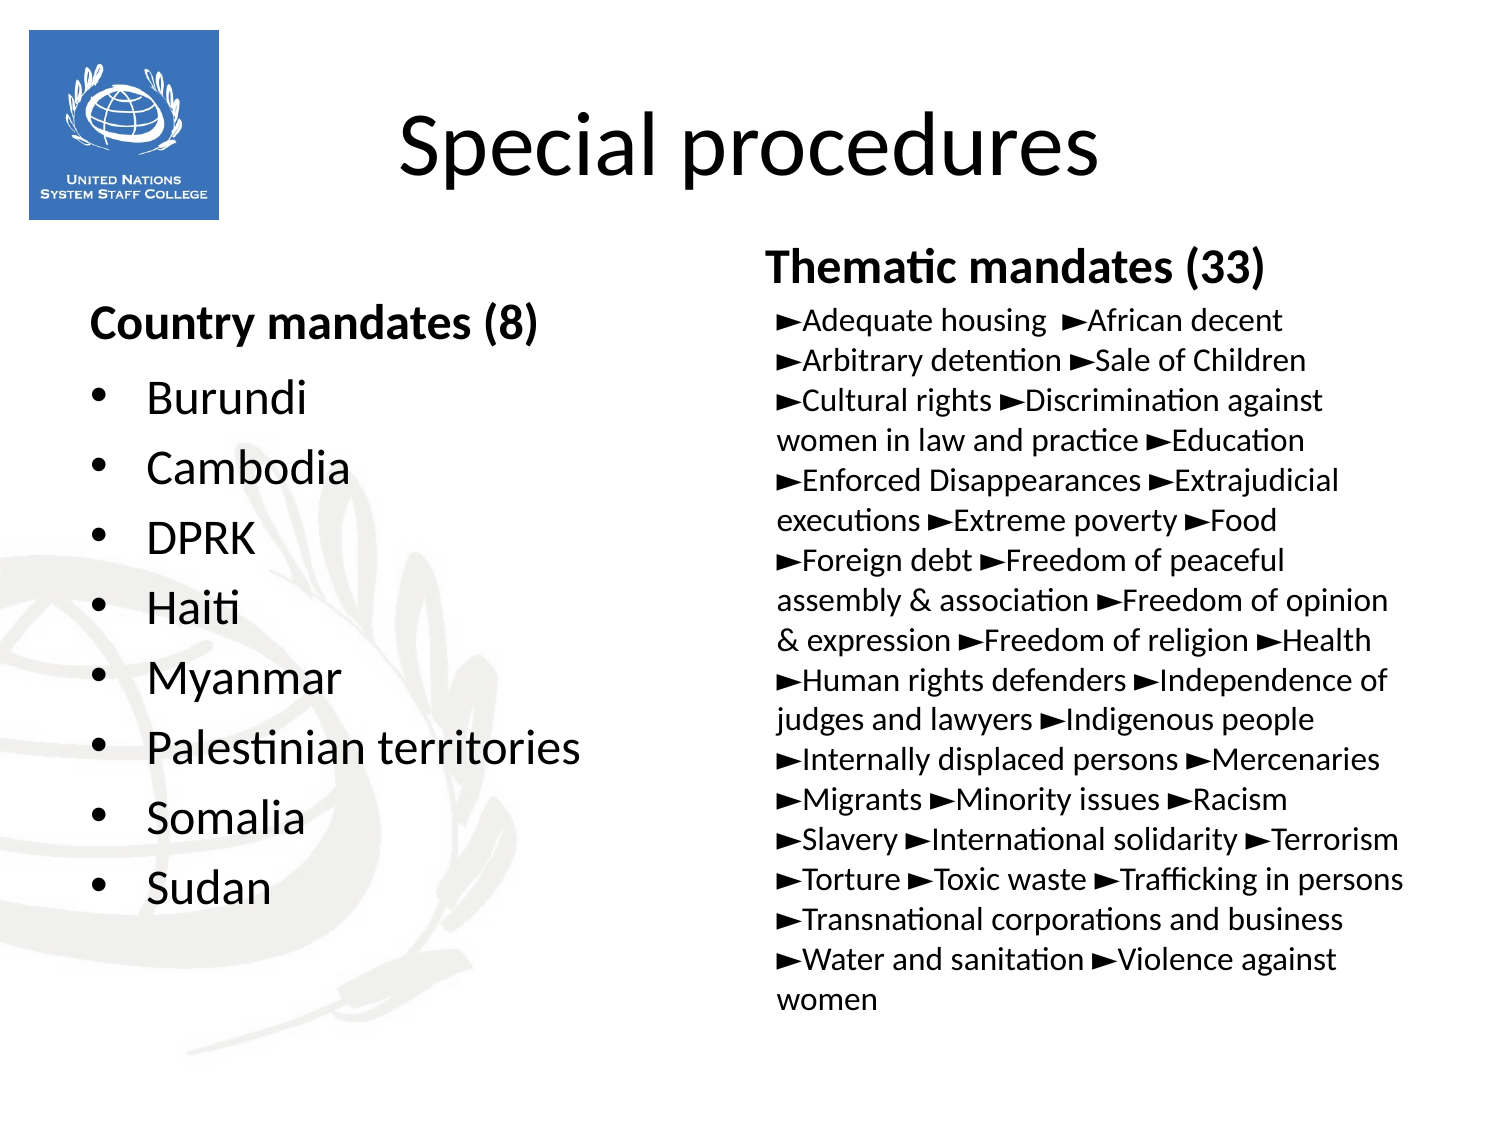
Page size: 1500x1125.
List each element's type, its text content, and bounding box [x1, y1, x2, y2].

picture [29, 30, 219, 220]
list ►Adequate housing ►African decent ►Arbitrary detention ►Sale of Children ►Cultural rights ►Discrimination against women in law and practice ►Education ►Enforced Disappearances ►Extrajudicial executions ►Extreme poverty ►Food ►Foreign debt ►Freedom of peaceful assembly & association ►Freedom of opinion & expression ►Freedom of religion ►Health ►Human rights defenders ►Independence of judges and lawyers ►Indigenous people ►Internally displaced persons ►Mercenaries ►Migrants ►Minority issues ►Racism ►Slavery ►International solidarity ►Terrorism ►Torture ►Toxic waste ►Trafficking in persons ►Transnational corporations and business ►Water and sanitation ►Violence against women [761, 290, 1425, 940]
list Burundi Cambodia DPRK Haiti Myanmar Palestinian territories Somalia Sudan [74, 356, 738, 1006]
list Country mandates (8) [74, 251, 738, 356]
list Thematic mandates (33) [749, 196, 1414, 302]
title Special procedures [74, 44, 1426, 233]
